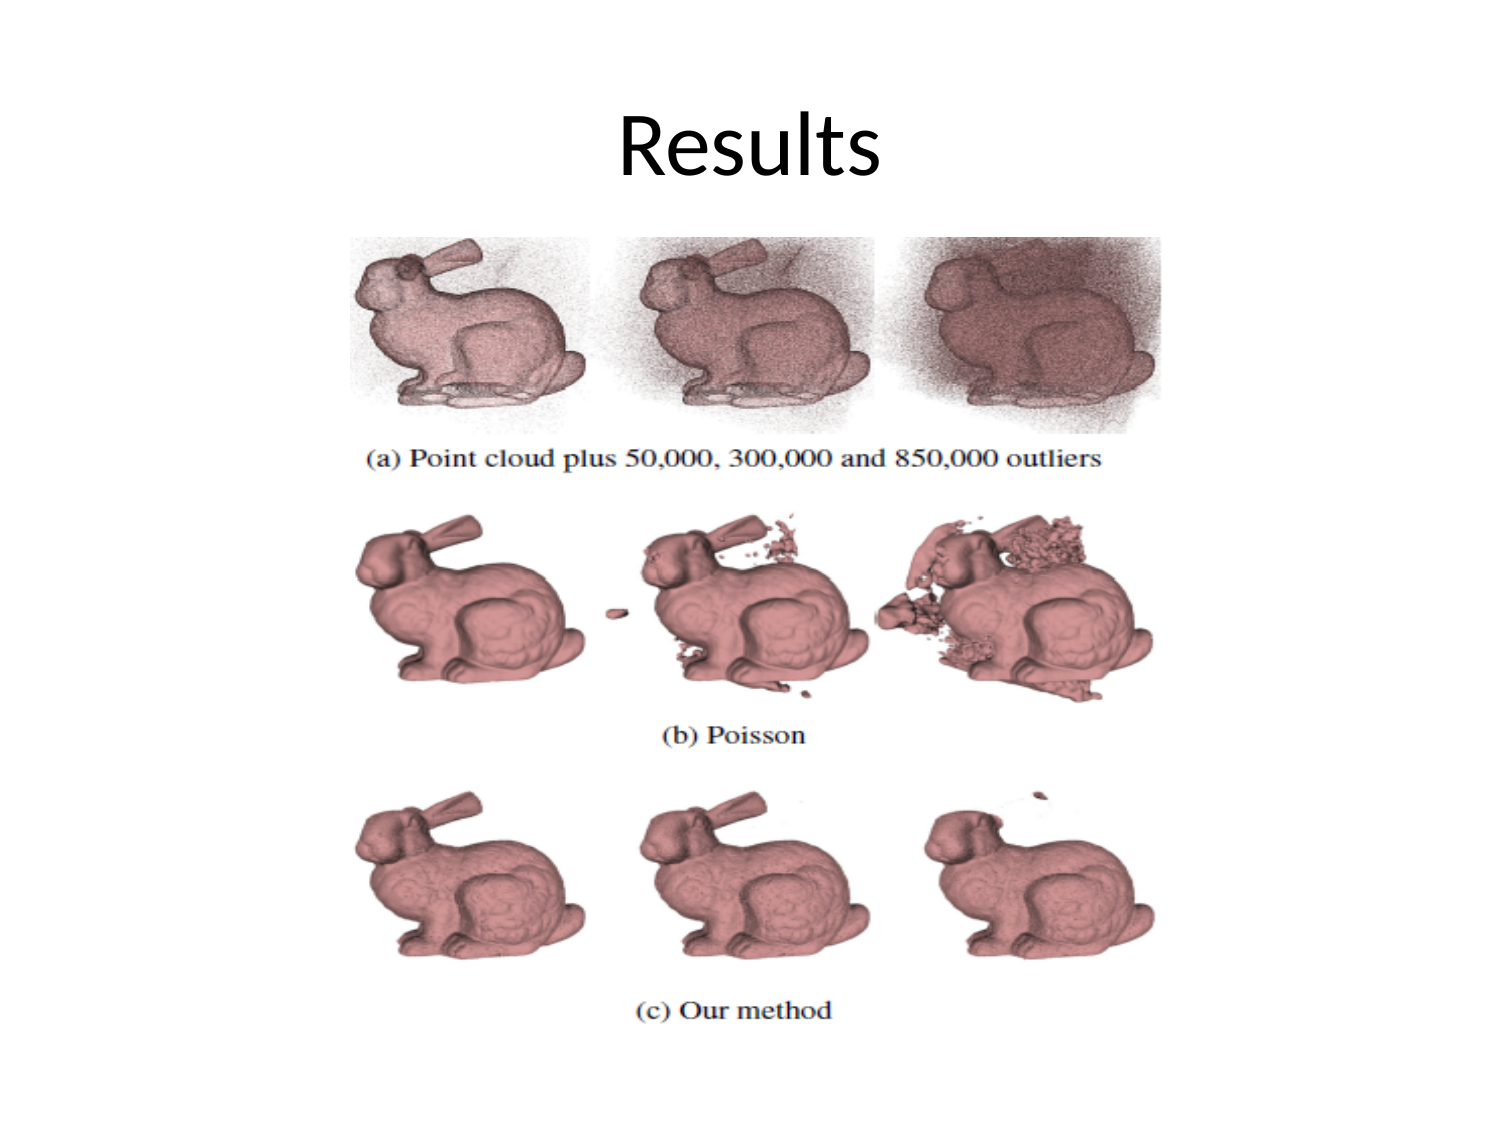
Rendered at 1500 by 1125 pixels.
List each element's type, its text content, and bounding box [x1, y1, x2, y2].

title Results [75, 45, 1425, 233]
picture [349, 237, 1228, 1027]
